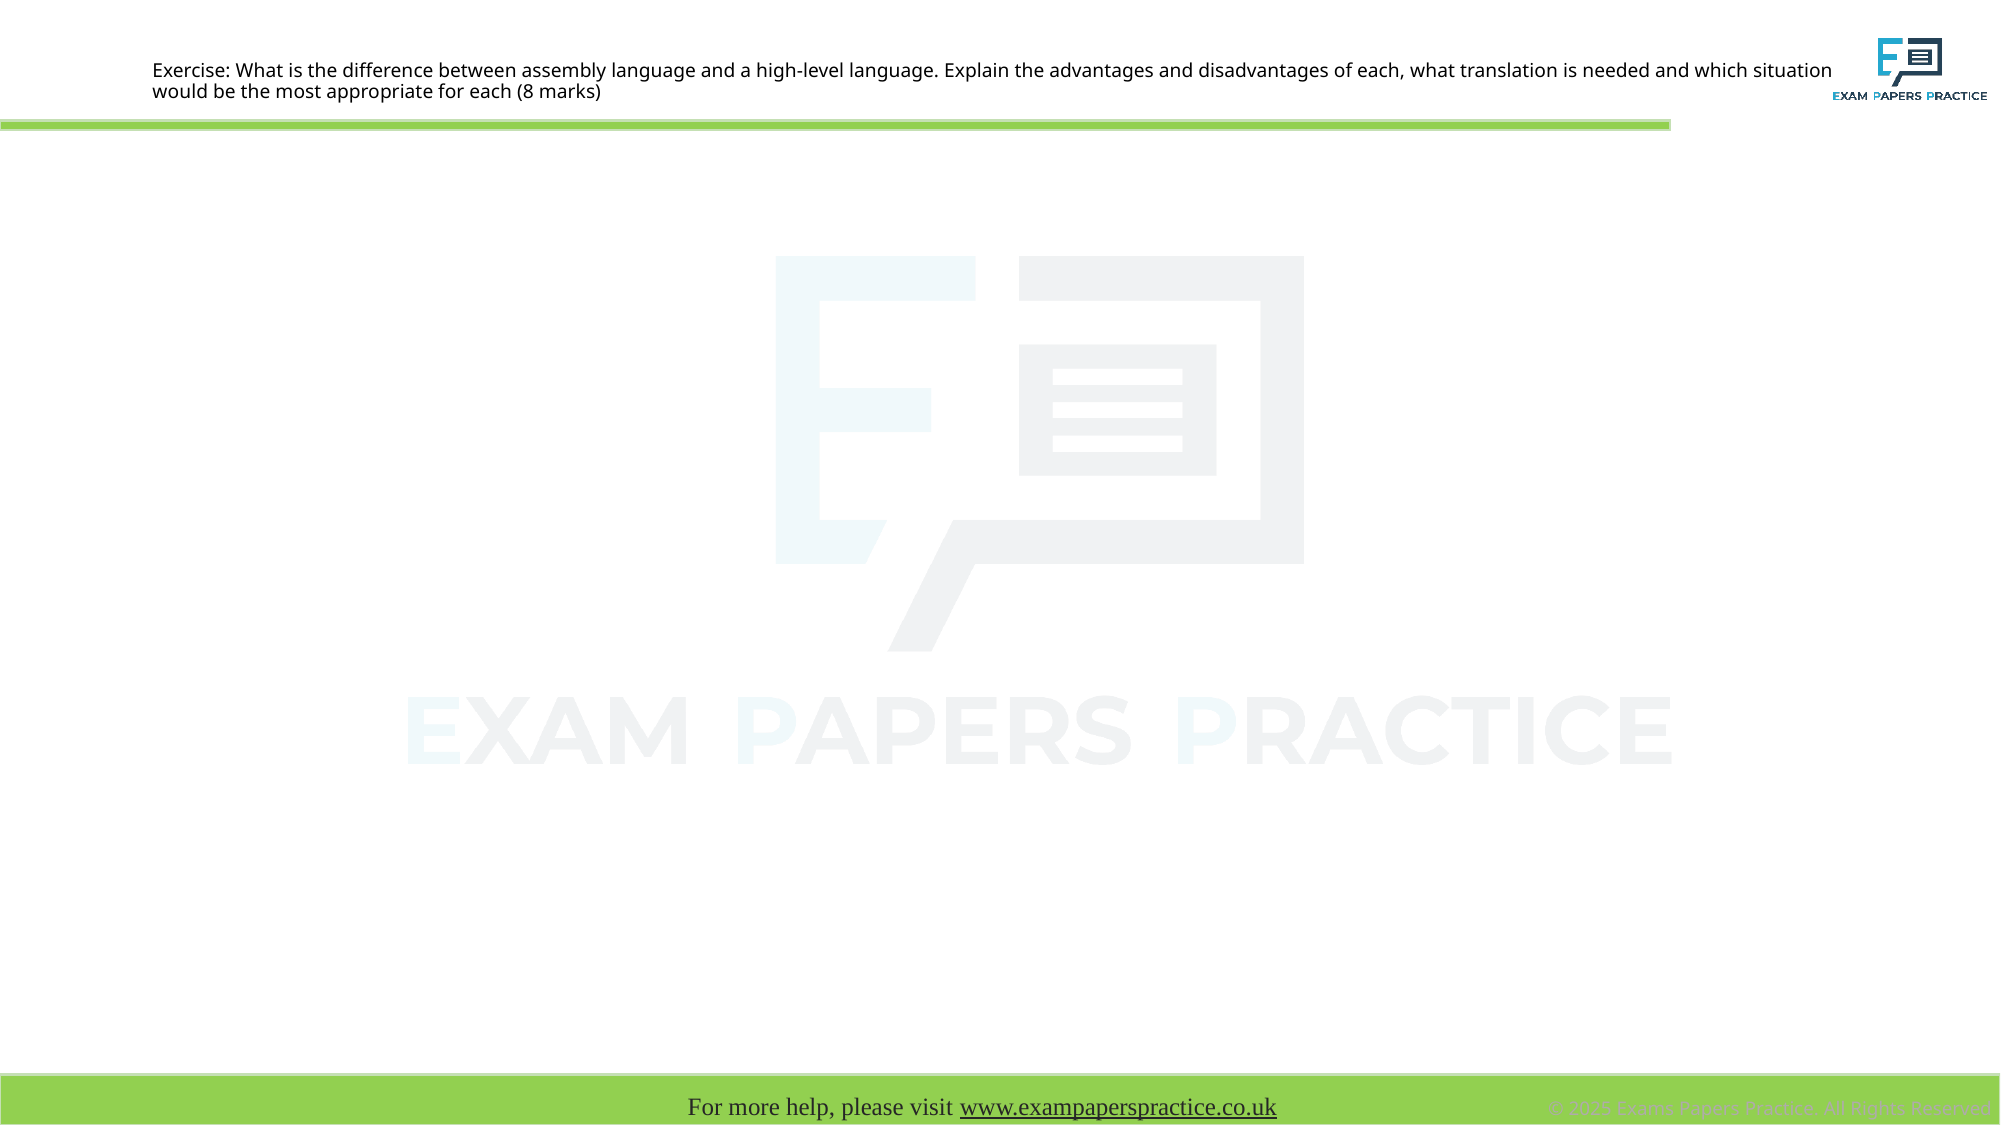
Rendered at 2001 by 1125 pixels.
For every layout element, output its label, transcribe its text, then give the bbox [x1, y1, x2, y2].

title Exercise: What is the difference between assembly language and a high-level language. Explain the advantages and disadvantages of each, what translation is needed and which situation would be the most appropriate for each (8 marks) [137, 52, 1863, 162]
